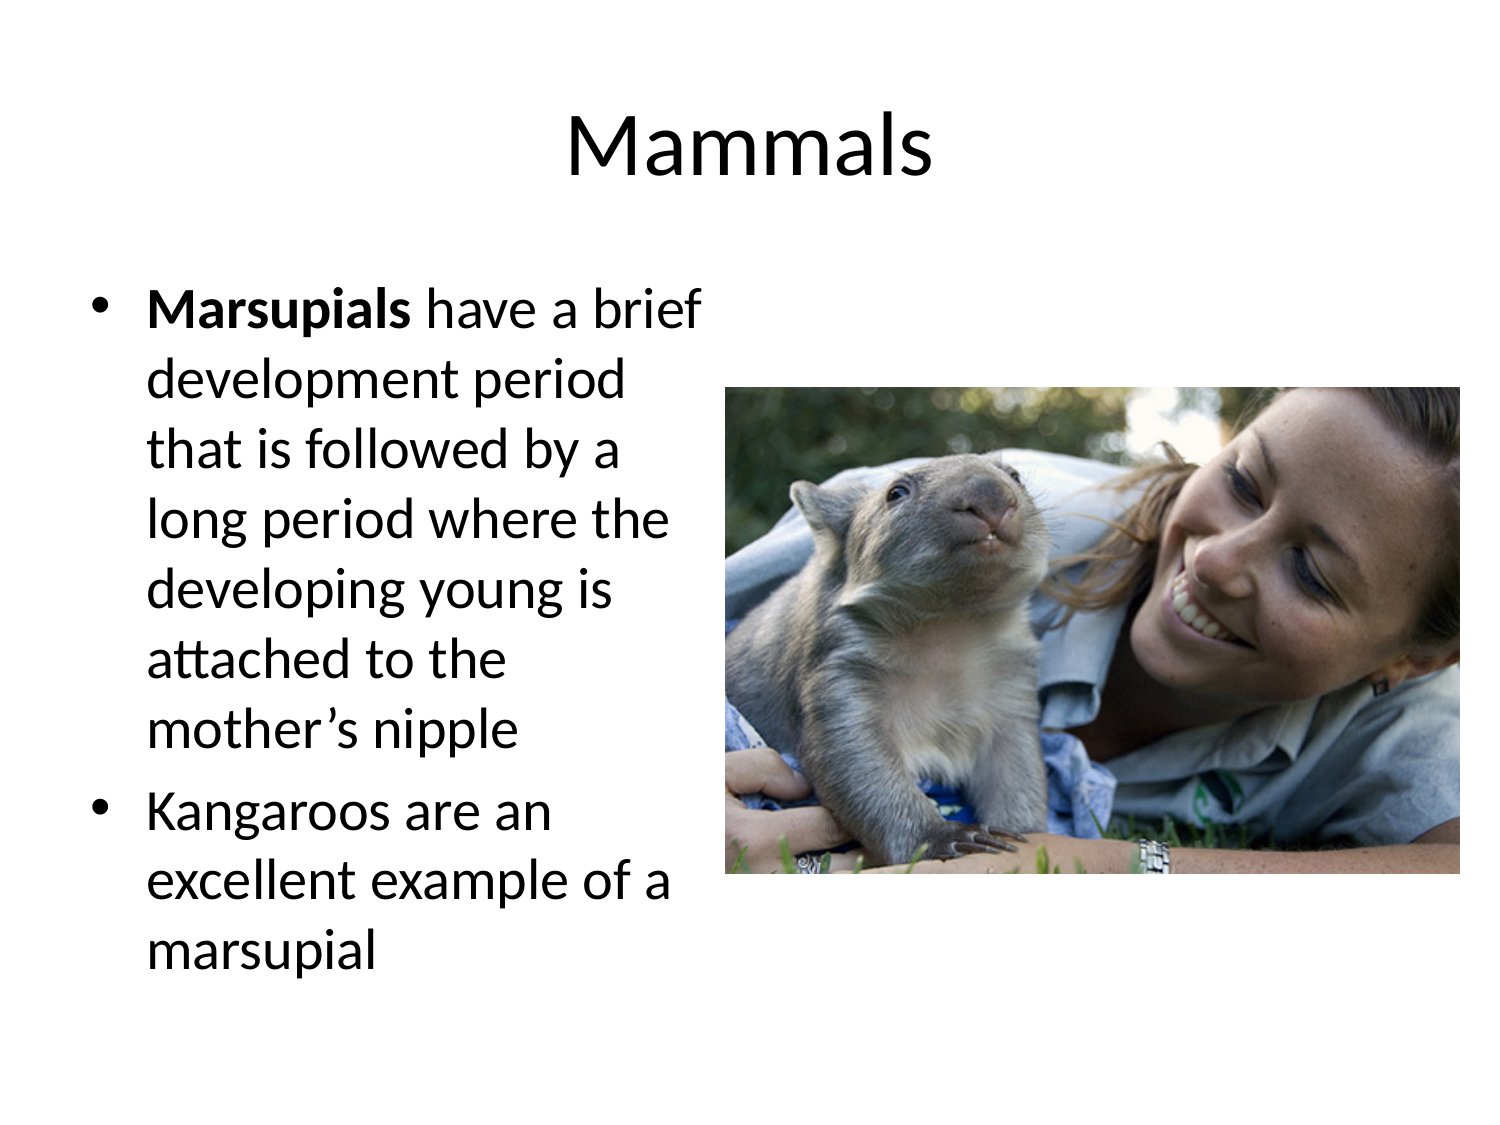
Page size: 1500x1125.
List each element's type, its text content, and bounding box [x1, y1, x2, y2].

list Marsupials have a brief development period that is followed by a long period where the developing young is attached to the mother’s nipple Kangaroos are an excellent example of a marsupial [75, 262, 738, 1005]
title Mammals [75, 45, 1425, 233]
picture [724, 387, 1460, 874]
